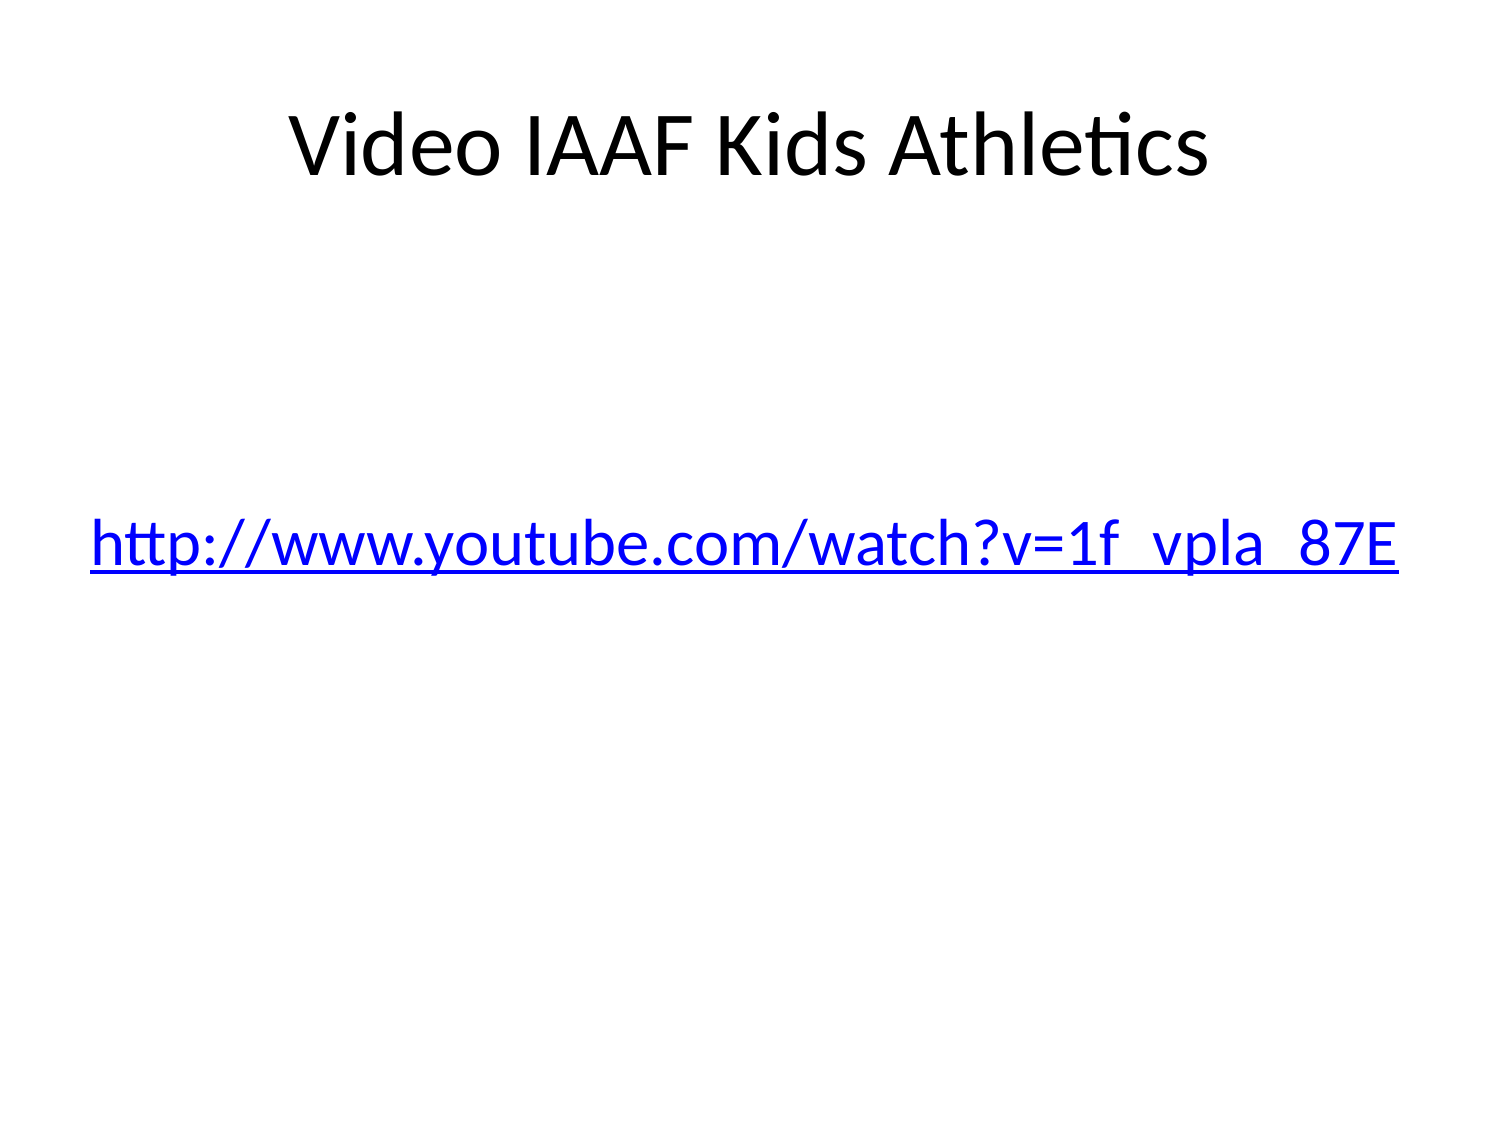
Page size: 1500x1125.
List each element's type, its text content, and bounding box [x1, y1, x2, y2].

title Video IAAF Kids Athletics [75, 45, 1425, 233]
list http://www.youtube.com/watch?v=1f_vpla_87E [75, 491, 1425, 1005]
